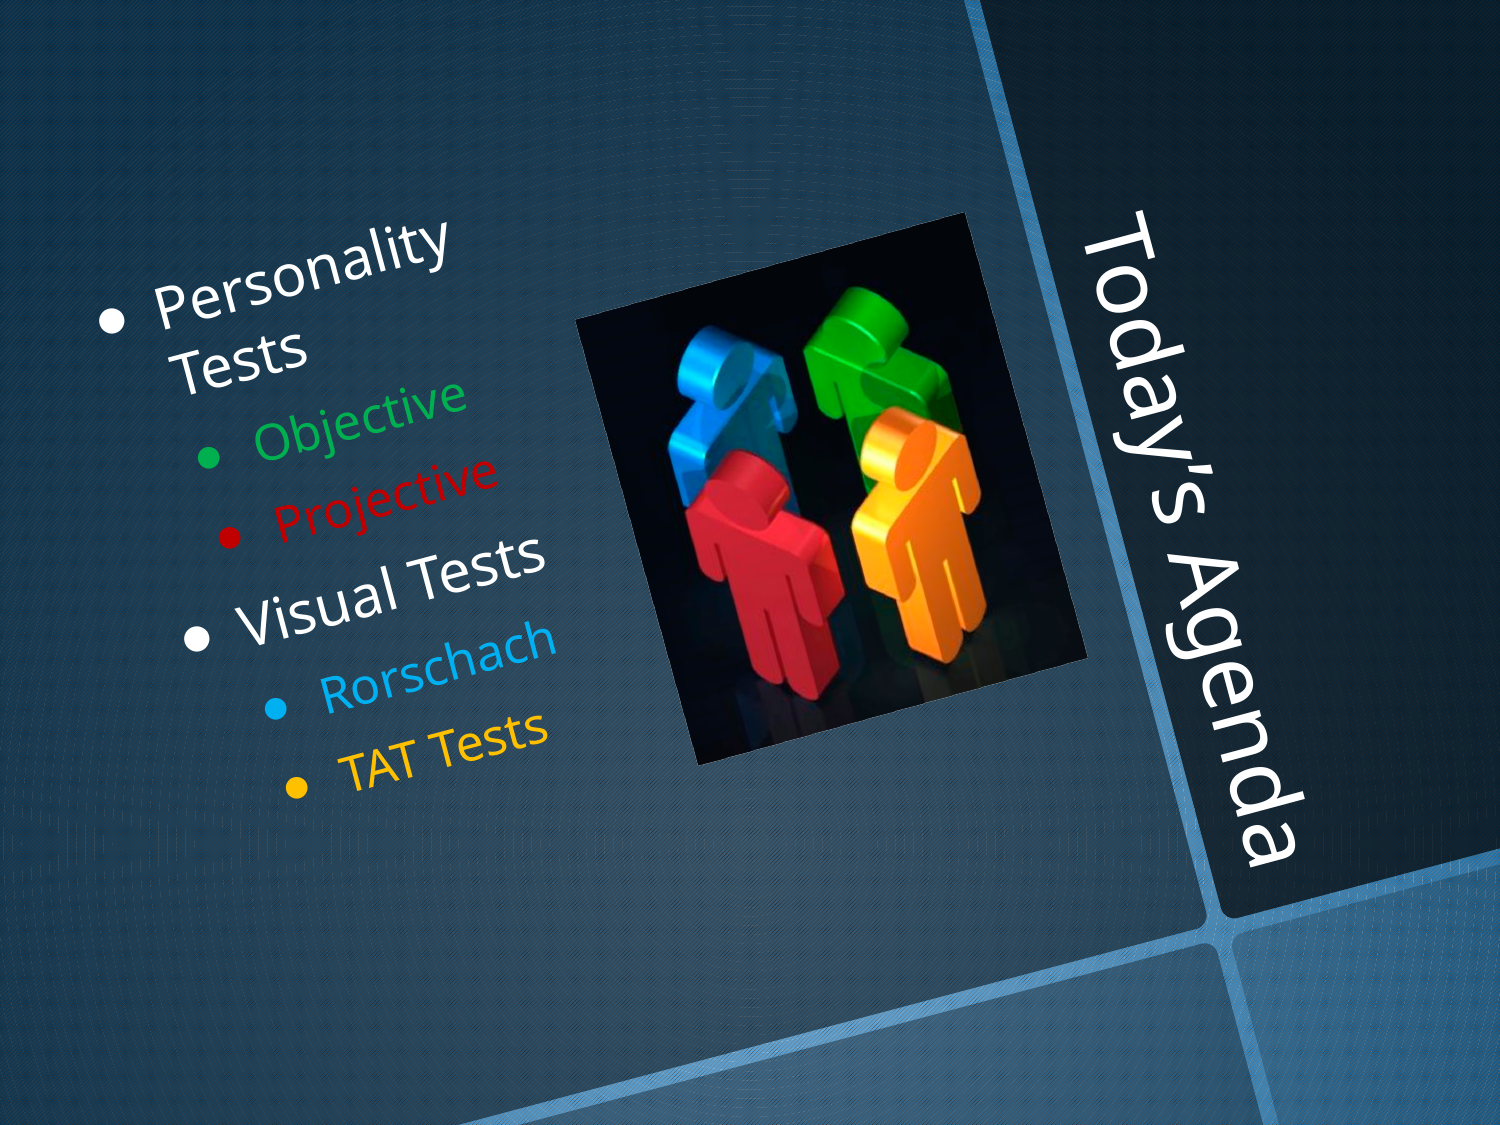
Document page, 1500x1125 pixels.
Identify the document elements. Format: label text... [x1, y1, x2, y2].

title Today’s Agenda [1027, 71, 1460, 897]
list Personality Tests Objective Projective Visual Tests Rorschach TAT Tests [70, 177, 685, 1055]
picture [576, 213, 1087, 765]
